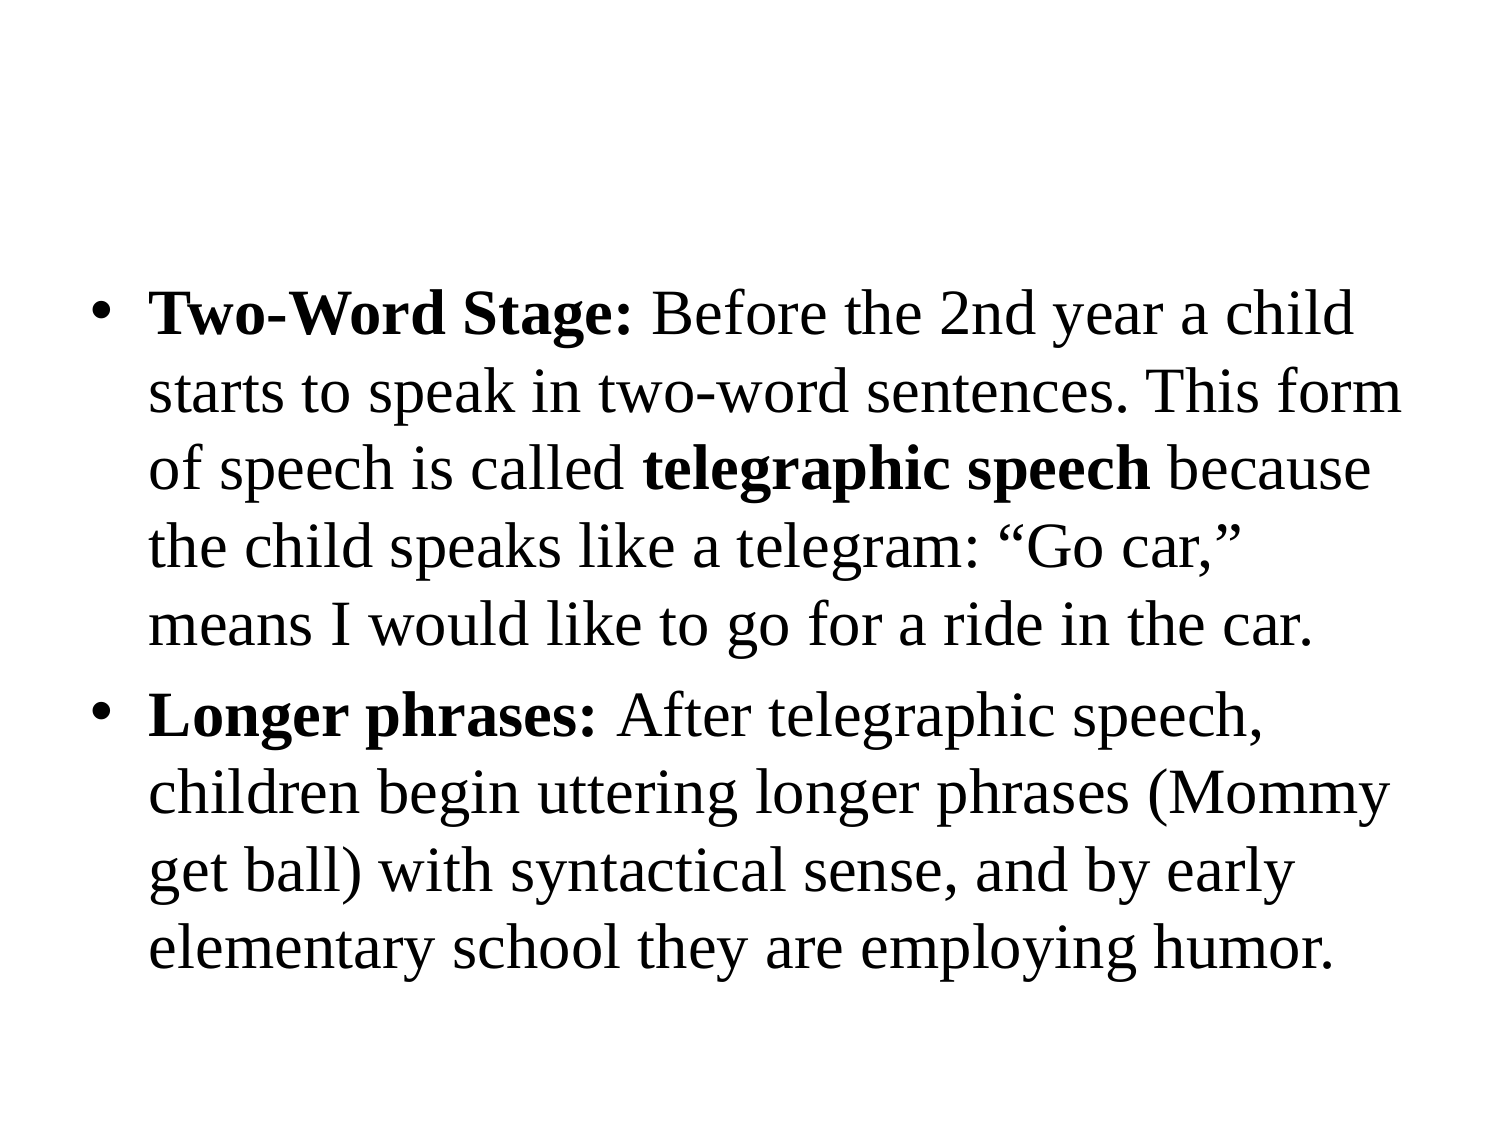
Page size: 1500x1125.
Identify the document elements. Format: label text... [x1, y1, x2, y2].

list Two-Word Stage: Before the 2nd year a child starts to speak in two-word sentences. This form of speech is called telegraphic speech because the child speaks like a telegram: “Go car,” means I would like to go for a ride in the car. Longer phrases: After telegraphic speech, children begin uttering longer phrases (Mommy get ball) with syntactical sense, and by early elementary school they are employing humor. [75, 262, 1425, 1005]
